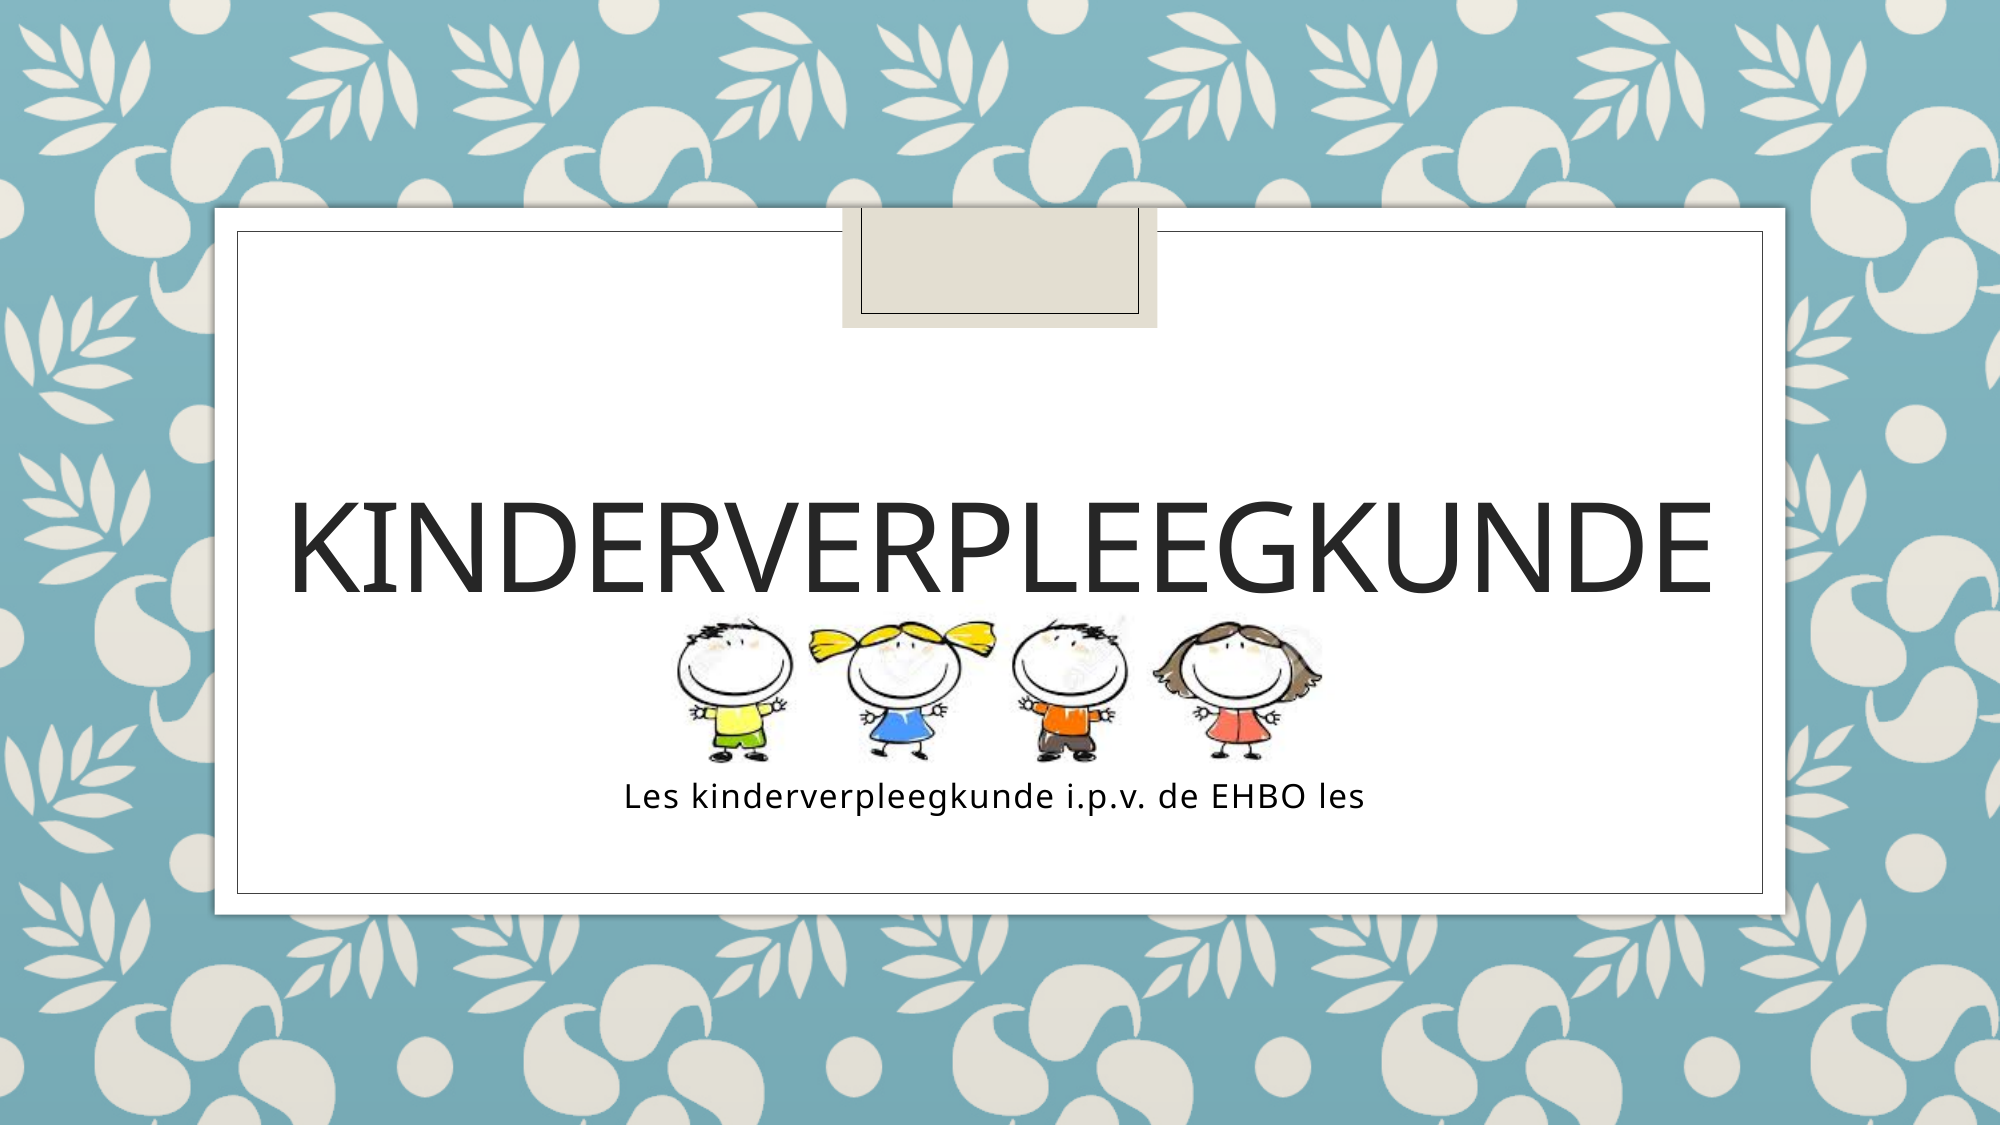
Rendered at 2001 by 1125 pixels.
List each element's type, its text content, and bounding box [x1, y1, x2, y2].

picture [659, 600, 1341, 782]
subtitle Les kinderverpleegkunde i.p.v. de EHBO les [256, 768, 1745, 844]
title Kinderverpleegkunde [256, 343, 1744, 768]
